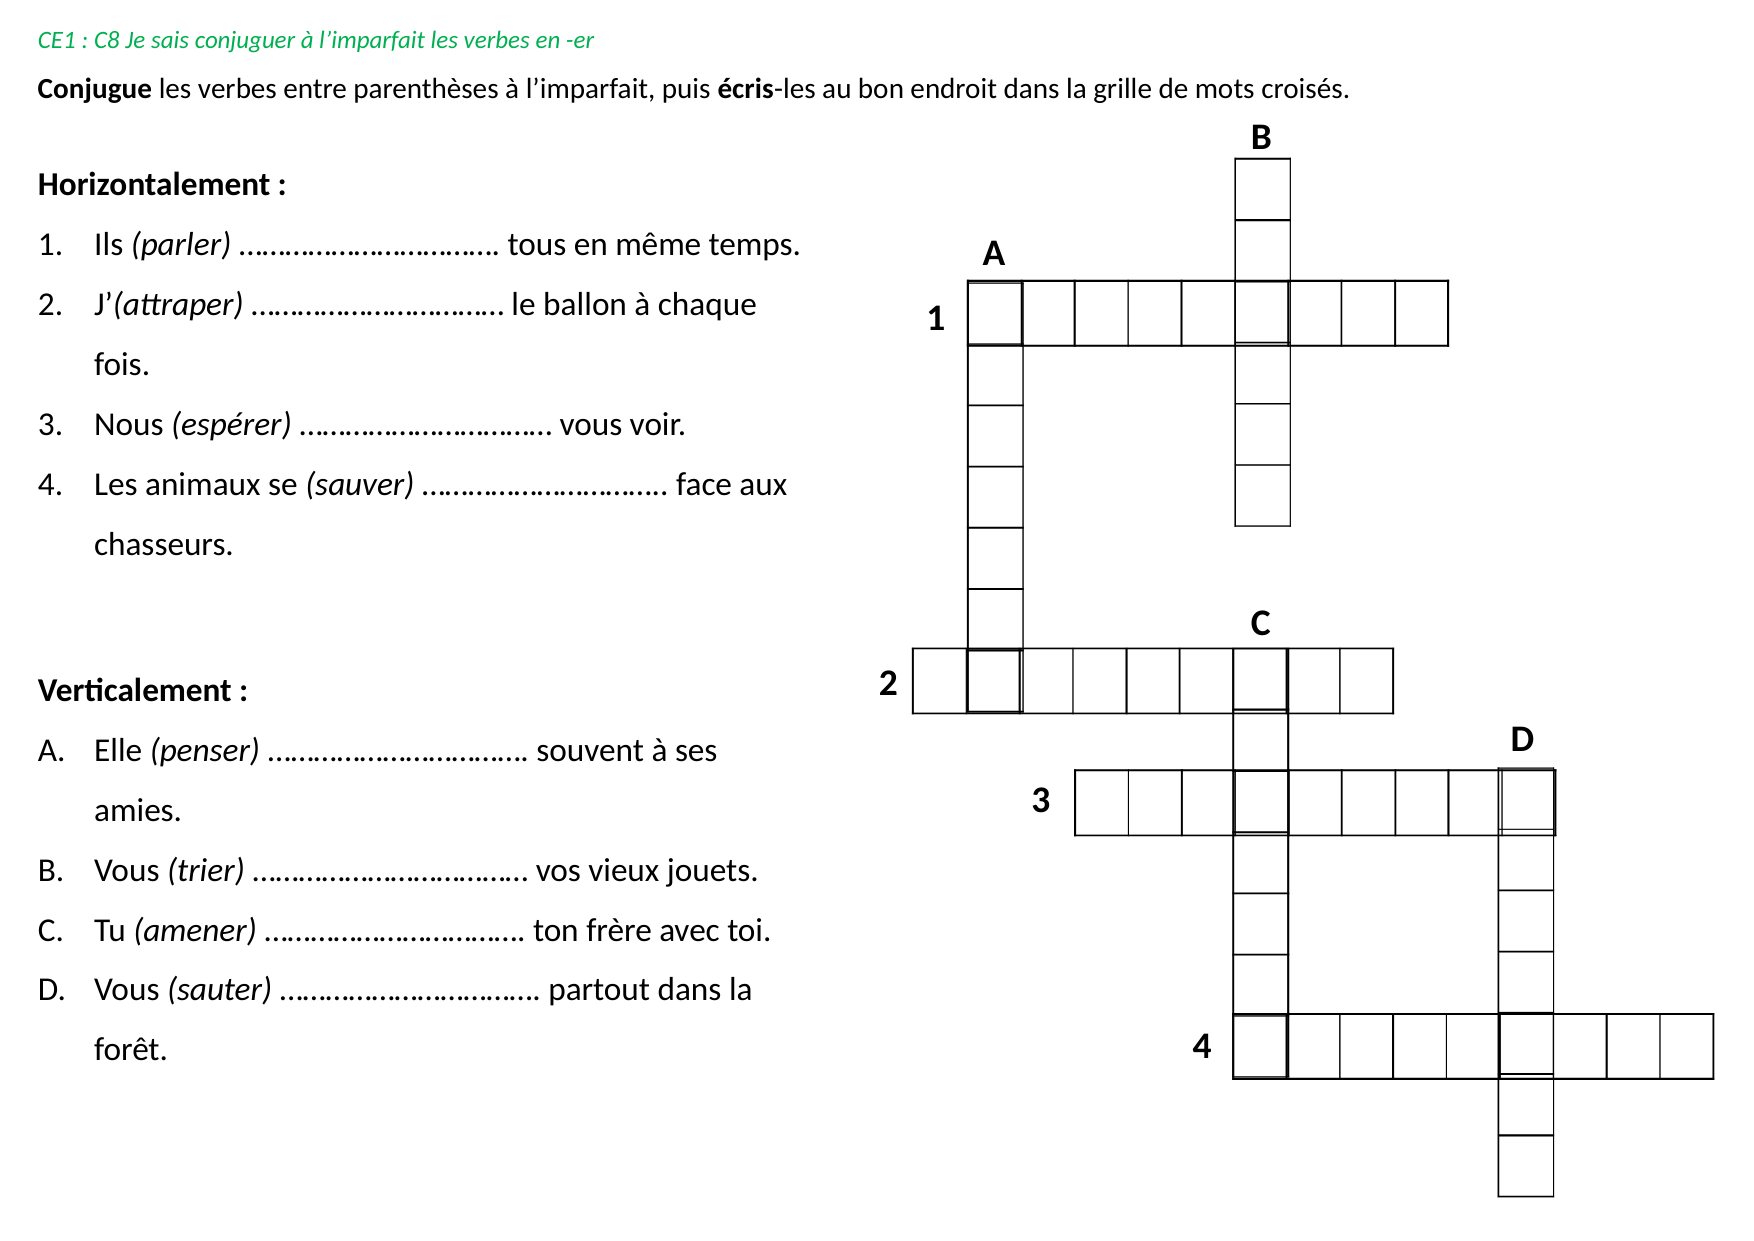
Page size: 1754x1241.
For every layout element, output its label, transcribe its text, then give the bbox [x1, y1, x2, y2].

picture [911, 157, 1715, 1198]
text_box 2 [864, 651, 911, 711]
text_box CE1 : C8 Je sais conjuguer à l’imparfait les verbes en -er [23, 16, 1138, 61]
text_box Verticalement : Elle (penser) ……………………………. souvent à ses amies. Vous (trier) ……………………………… vos vieux jouets. Tu (amener) ……………………………. ton frère avec toi. Vous (sauter) ……………………………. partout dans la forêt. [23, 640, 826, 1075]
text_box Horizontalement : Ils (parler) ……………………………. tous en même temps. J’(attraper) …………………………… le ballon à chaque fois. Nous (espérer) …………………………… vous voir. Les animaux se (sauver) ………………………….. face aux chasseurs. [23, 135, 826, 569]
text_box Conjugue les verbes entre parenthèses à l’imparfait, puis écris-les au bon endroit dans la grille de mots croisés. [23, 61, 1731, 112]
text_box B [1236, 104, 1285, 157]
